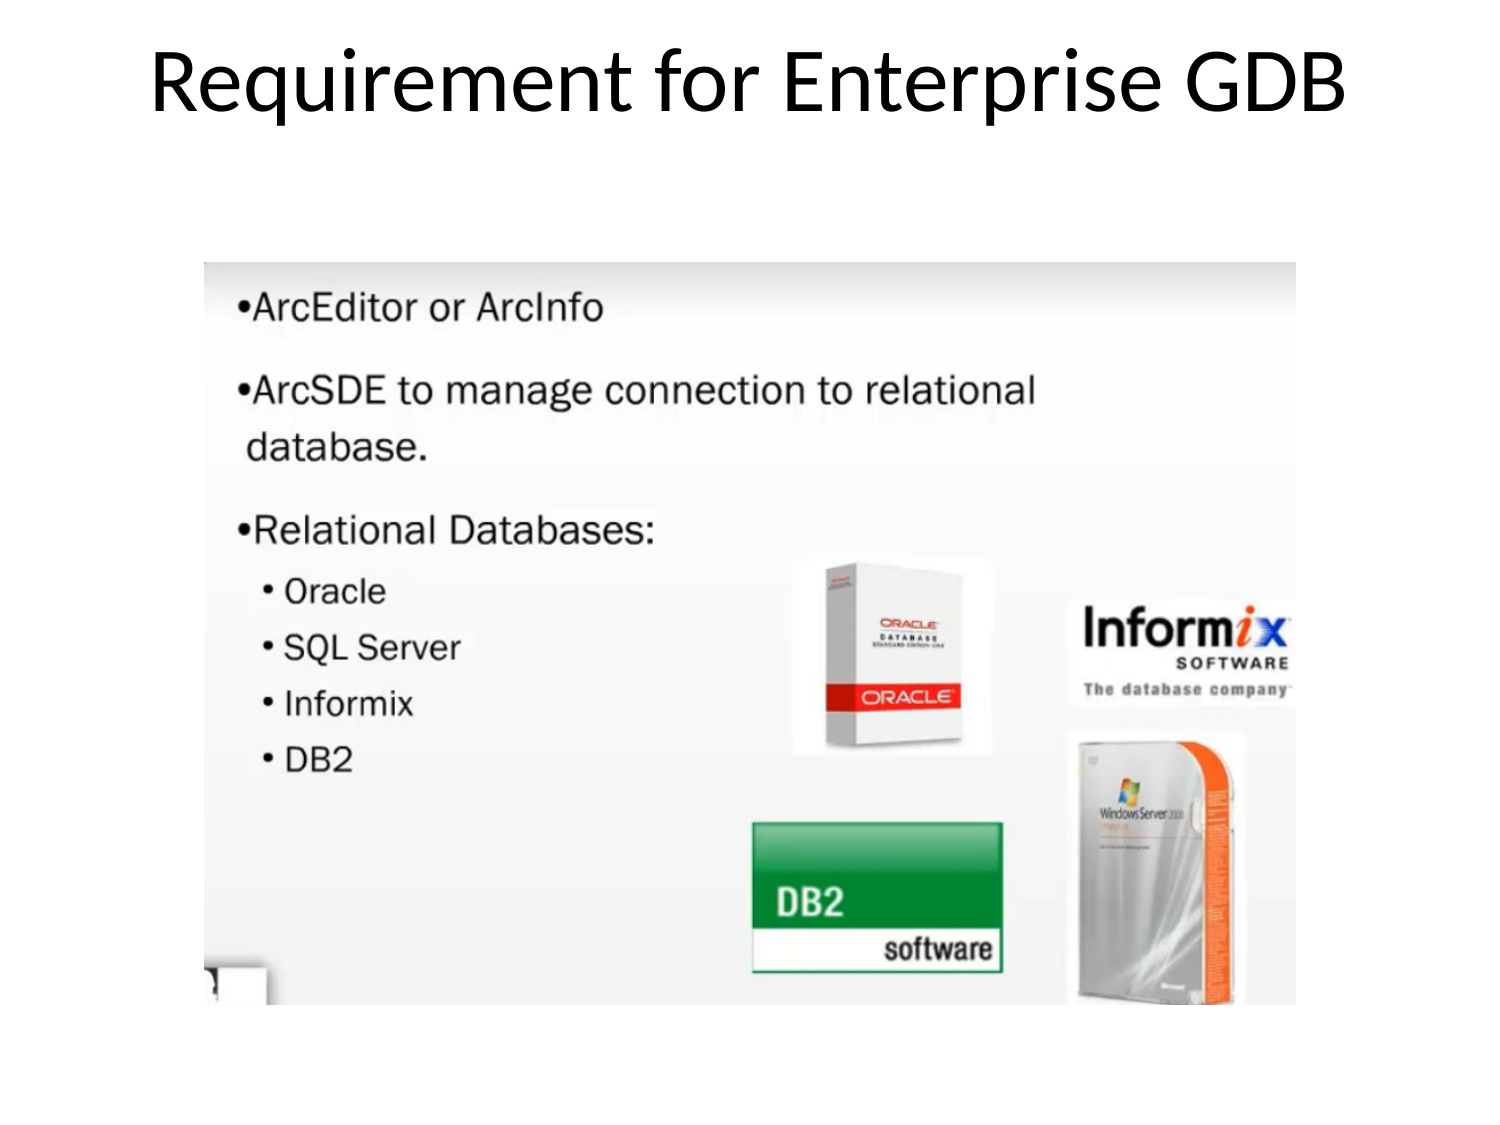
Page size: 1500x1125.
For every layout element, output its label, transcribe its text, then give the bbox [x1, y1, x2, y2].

title Requirement for Enterprise GDB [75, 0, 1425, 150]
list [204, 262, 1296, 1006]
